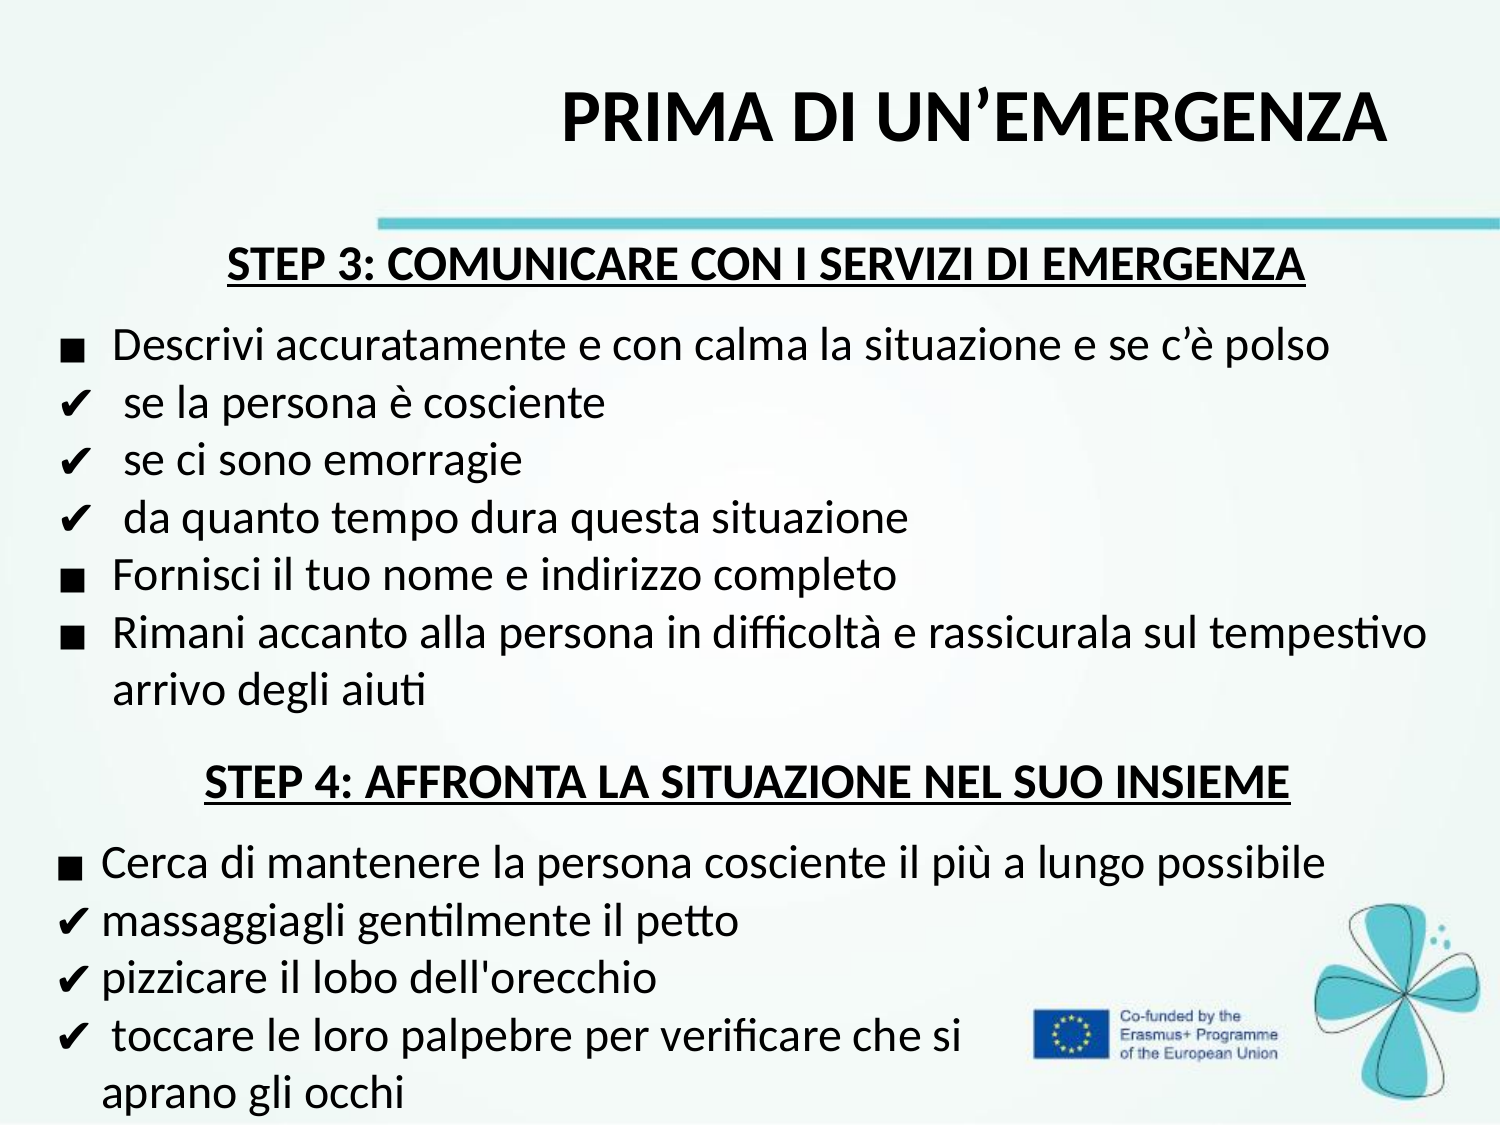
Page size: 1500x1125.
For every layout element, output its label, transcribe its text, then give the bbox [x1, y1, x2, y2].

text_box STEP 3: COMUNICARE CON I SERVIZI DI EMERGENZA Descrivi accuratamente e con calma la situazione e se c’è polso se la persona è cosciente se ci sono emorragie da quanto tempo dura questa situazione Fornisci il tuo nome e indirizzo completo Rimani accanto alla persona in difficoltà e rassicurala sul tempestivo arrivo degli aiuti [41, 222, 1492, 723]
text_box Prima di un’emergenza [343, 59, 1404, 165]
picture [0, 0, 1500, 1125]
text_box STEP 4: AFFRONTA LA SITUAZIONE NEL SUO INSIEME Cerca di mantenere la persona cosciente il più a lungo possibile massaggiagli gentilmente il petto pizzicare il lobo dell'orecchio toccare le loro palpebre per verificare che si aprano gli occhi [39, 740, 1456, 1125]
